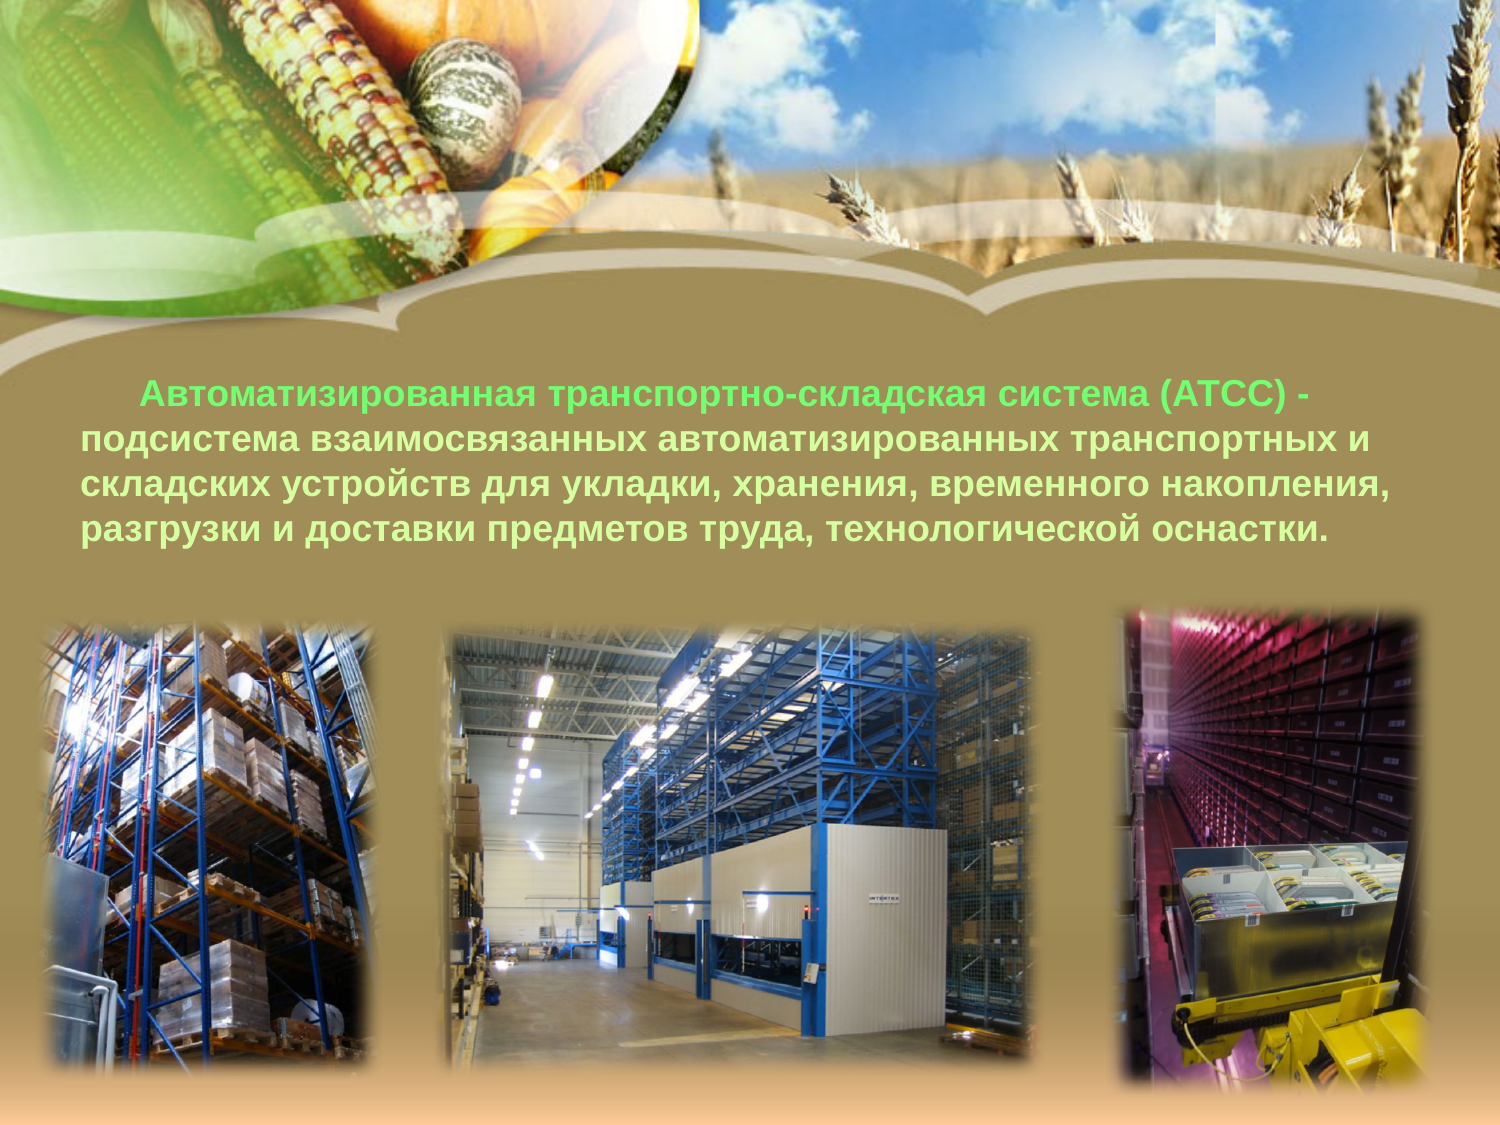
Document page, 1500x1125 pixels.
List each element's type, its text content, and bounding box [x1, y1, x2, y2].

list Автоматизированная транспортно-складская система (АТСС) - подсистема взаимосвязанных автоматизированных транспортных и складских устройств для укладки, хранения, временного накопления, разгрузки и доставки предметов труда, технологической оснастки. [64, 361, 1447, 622]
picture [0, 0, 1500, 1100]
